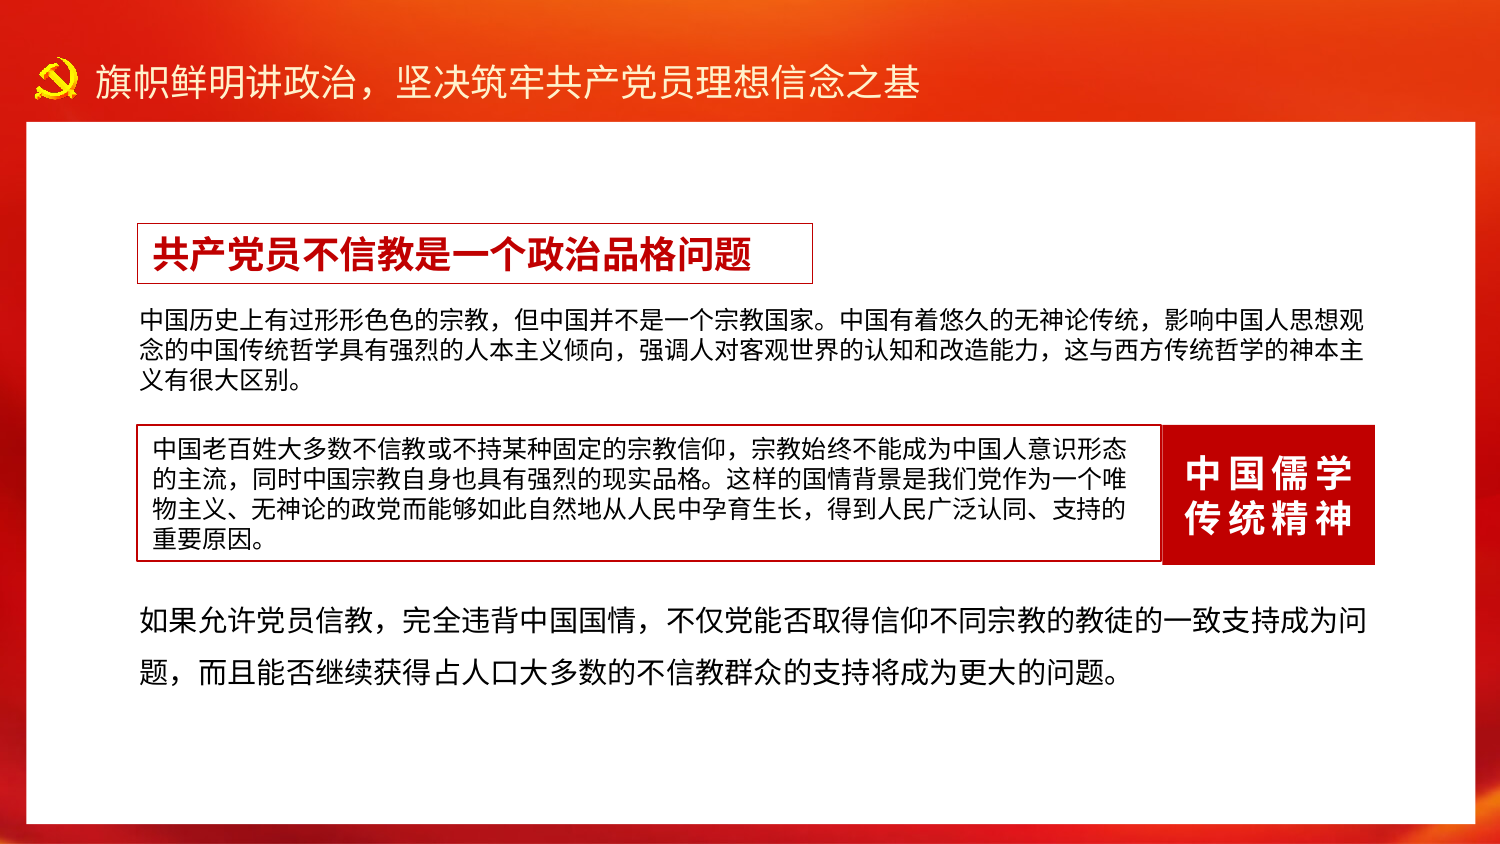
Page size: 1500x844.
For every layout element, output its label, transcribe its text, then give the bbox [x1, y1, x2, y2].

text_box 共产党员不信教是一个政治品格问题 [137, 223, 813, 284]
picture [0, 0, 1500, 844]
text_box 中国历史上有过形形色色的宗教，但中国并不是一个宗教国家。中国有着悠久的无神论传统，影响中国人思想观念的中国传统哲学具有强烈的人本主义倾向，强调人对客观世界的认知和改造能力，这与西方传统哲学的神本主义有很大区别。 [124, 296, 1400, 402]
text_box 中国老百姓大多数不信教或不持某种固定的宗教信仰，宗教始终不能成为中国人意识形态的主流，同时中国宗教自身也具有强烈的现实品格。这样的国情背景是我们党作为一个唯物主义、无神论的政党而能够如此自然地从人民中孕育生长，得到人民广泛认同、支持的重要原因。 [137, 425, 1162, 562]
text_box 中国儒学 传统精神 [1162, 424, 1375, 565]
text_box 如果允许党员信教，完全违背中国国情，不仅党能否取得信仰不同宗教的教徒的一致支持成为问题，而且能否继续获得占人口大多数的不信教群众的支持将成为更大的问题。 [125, 577, 1388, 697]
